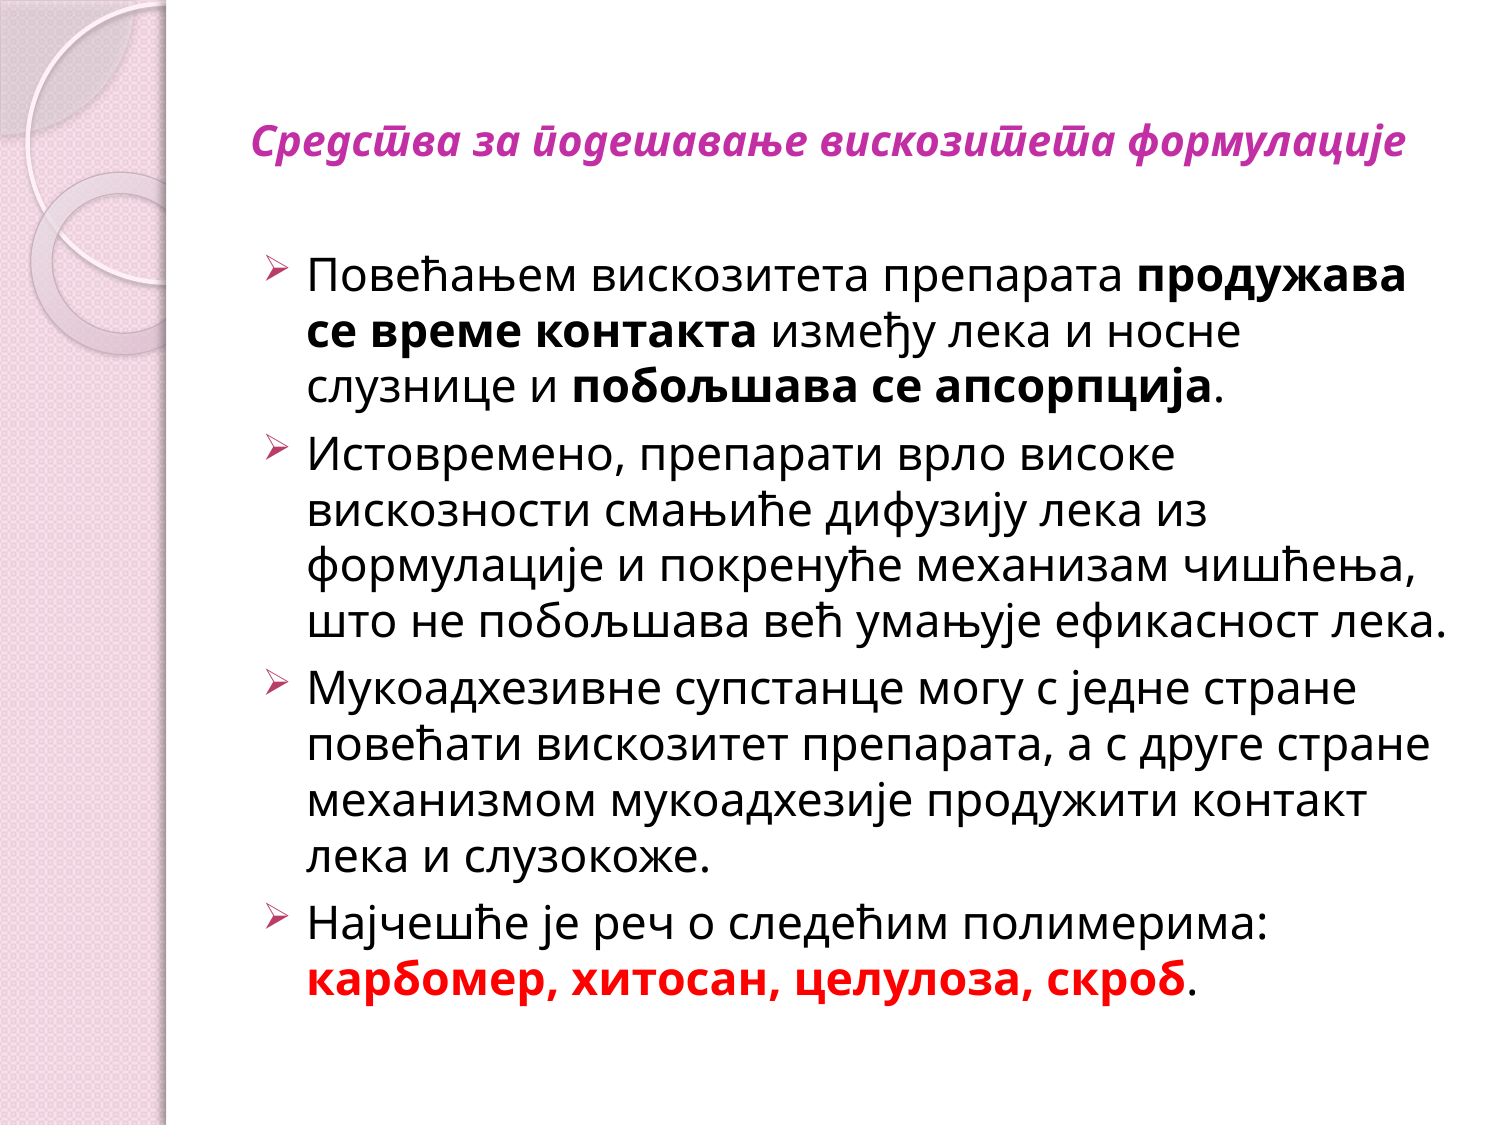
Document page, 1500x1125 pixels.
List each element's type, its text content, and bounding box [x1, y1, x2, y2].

title Средства за подешавање вискозитета формулације [235, 45, 1466, 233]
list Повећањем вискозитета препарата продужава се време контакта између лека и носне слузнице и побољшава се апсорпција. Истовремено, препарати врло високе вискозности смањиће дифузију лека из формулације и покренуће механизам чишћења, што не побољшава већ умањује ефикасност лека. Мукоадхезивне супстанце могу с једне стране повећати вискозитет препарата, а с друге стране механизмом мукоадхезије продужити контакт лека и слузокоже. Најчешће је реч о следећим полимерима: карбомер, хитосан, целулоза, скроб. [235, 237, 1466, 1025]
